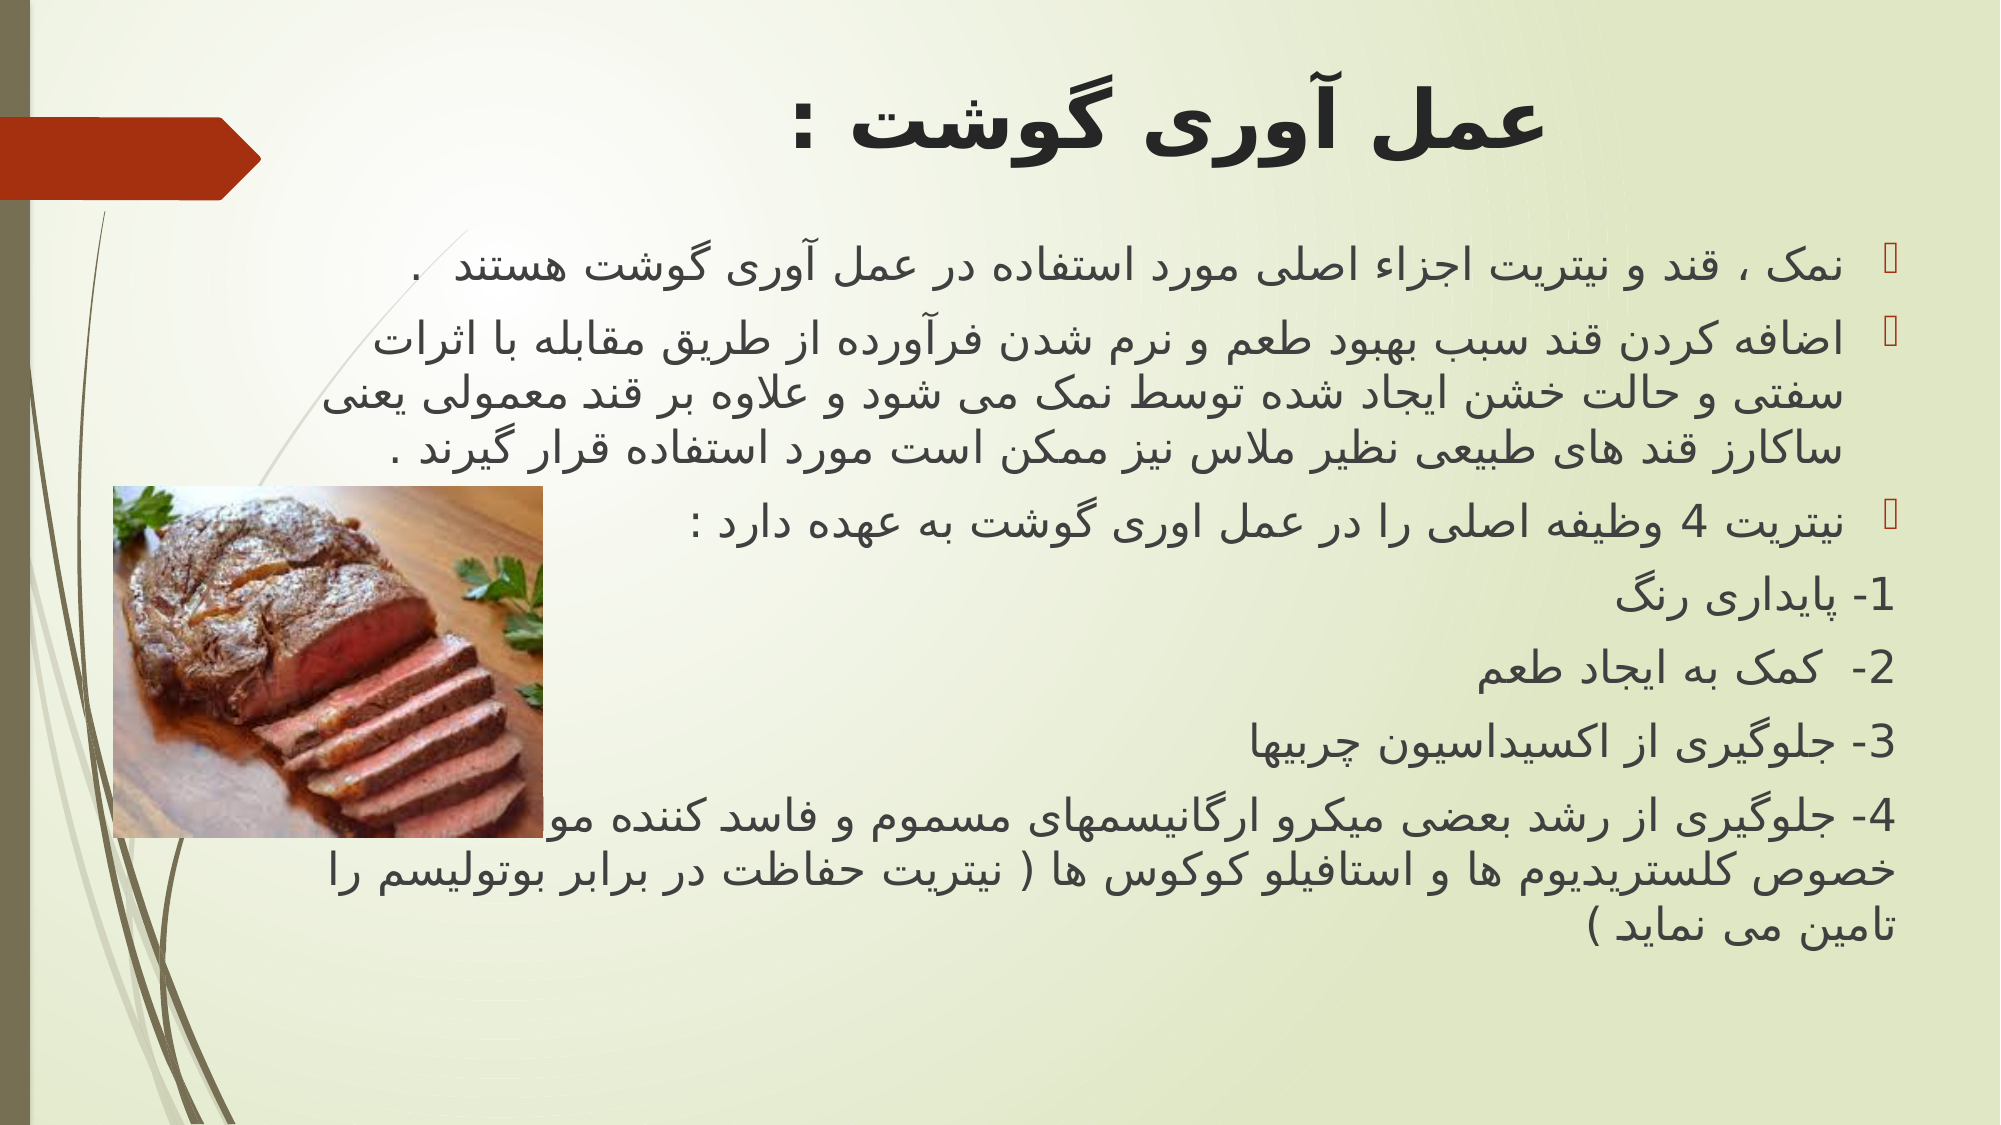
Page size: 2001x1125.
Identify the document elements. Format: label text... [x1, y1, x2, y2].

picture [113, 486, 543, 839]
list نمک ، قند و نیتریت اجزاء اصلی مورد استفاده در عمل آوری گوشت هستند . اضافه کردن قند سبب بهبود طعم و نرم شدن فرآورده از طریق مقابله با اثرات سفتی و حالت خشن ایجاد شده توسط نمک می شود و علاوه بر قند معمولی یعنی ساکارز قند های طبیعی نظیر ملاس نیز ممکن است مورد استفاده قرار گیرند . نیتریت 4 وظیفه اصلی را در عمل اوری گوشت به عهده دارد : 1- پایداری رنگ 2- کمک به ایجاد طعم 3- جلوگیری از اکسیداسیون چربیها 4- جلوگیری از رشد بعضی میکرو ارگانیسمهای مسموم و فاسد کننده مواد غذایی به خصوص کلستریدیوم ها و استافیلو کوکوس ها ( نیتریت حفاظت در برابر بوتولیسم را تامین می نماید ) [282, 227, 1913, 1001]
title عمل آوری گوشت : [424, 59, 1887, 227]
